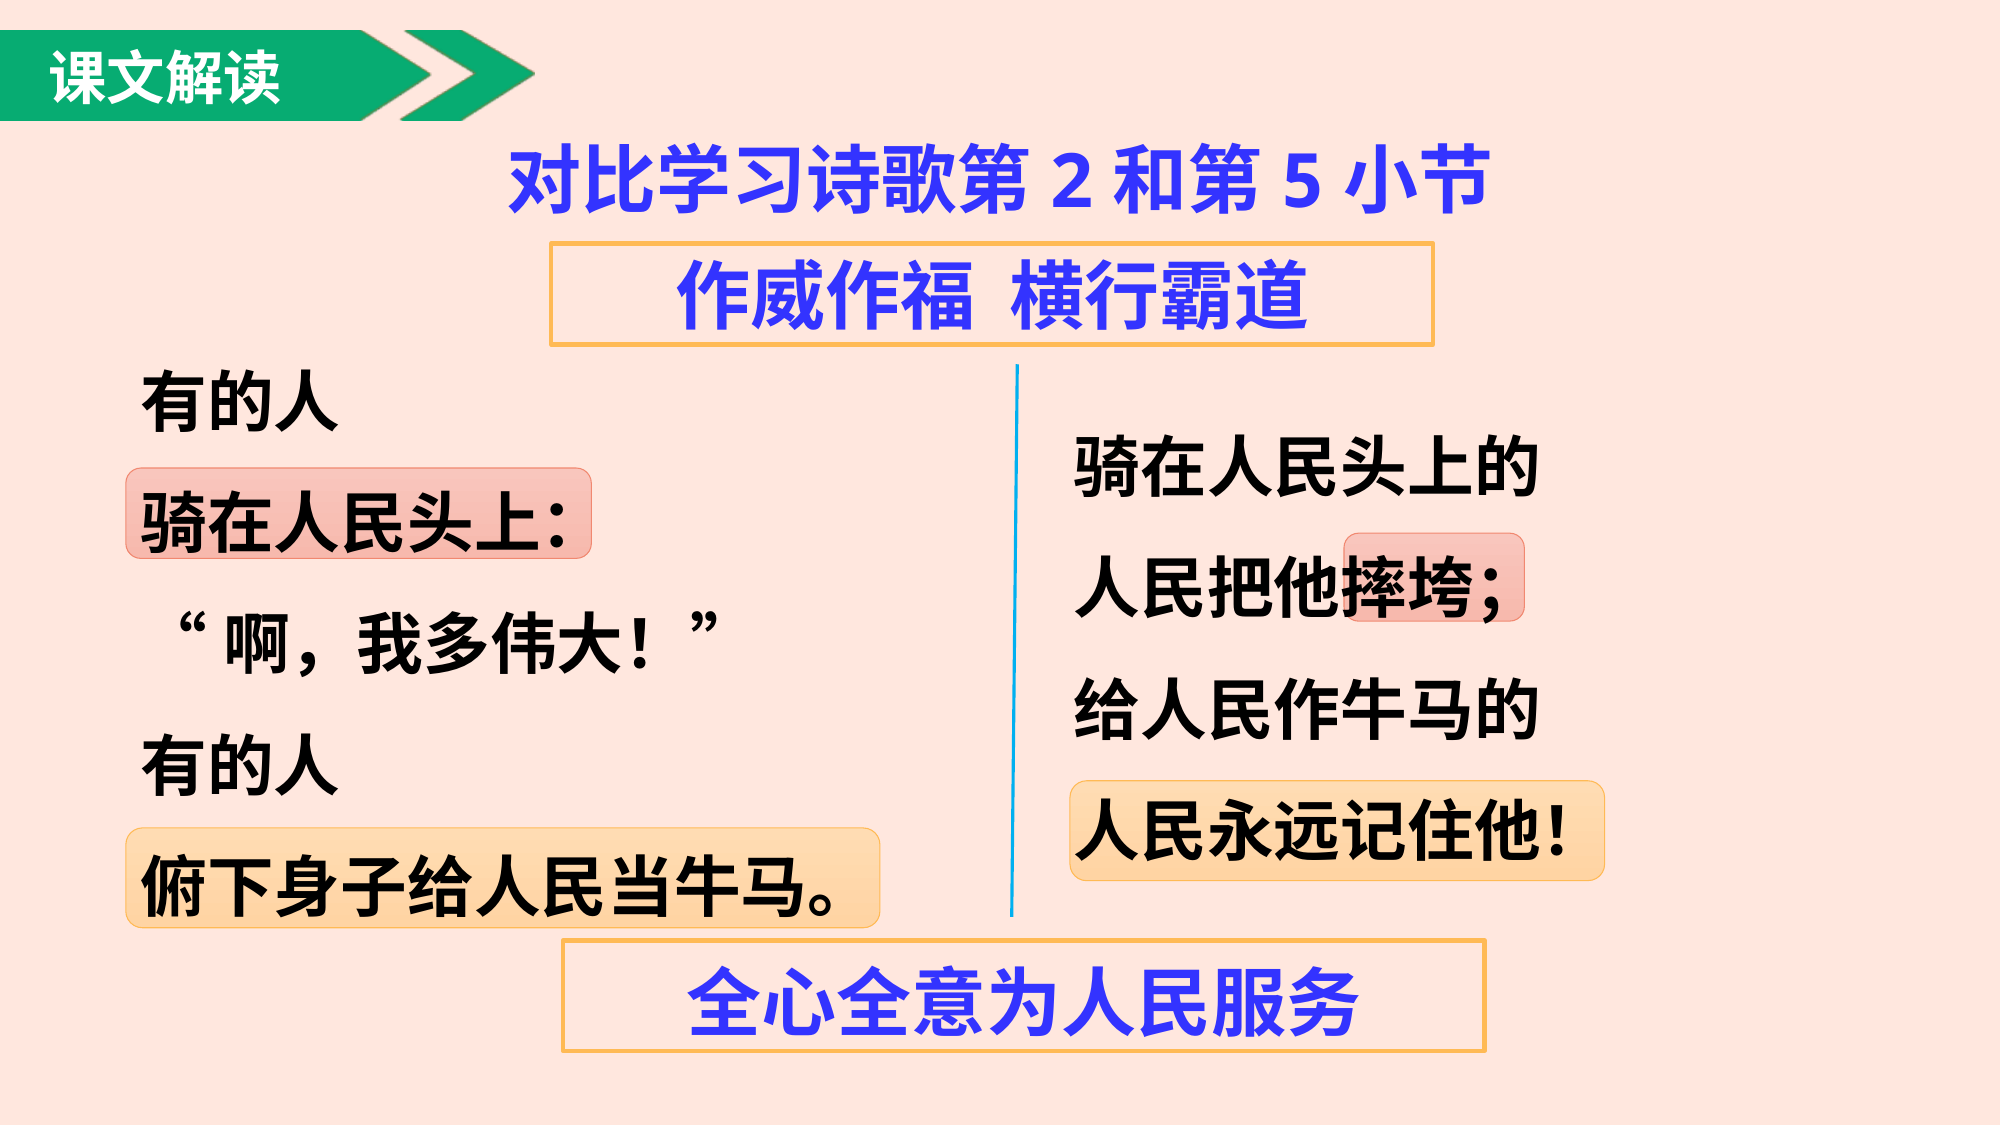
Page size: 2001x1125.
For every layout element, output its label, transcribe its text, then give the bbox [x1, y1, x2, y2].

text_box 骑在人民头上的 人民把他摔垮； 给人民作牛马的 人民永远记住他！ [1059, 409, 1894, 876]
text_box [1074, 876, 1601, 882]
text_box 课文解读 [33, 33, 325, 119]
picture [0, 30, 535, 121]
text_box 全心全意为人民服务 [562, 940, 1485, 1051]
text_box 对比学习诗歌第2和第5小节 [492, 125, 1622, 231]
text_box 有的人 骑在人民头上： “啊，我多伟大！” 有的人 俯下身子给人民当牛马。 [125, 344, 1071, 933]
text_box 作威作福 横行霸道 [551, 243, 1434, 345]
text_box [1011, 364, 1018, 917]
